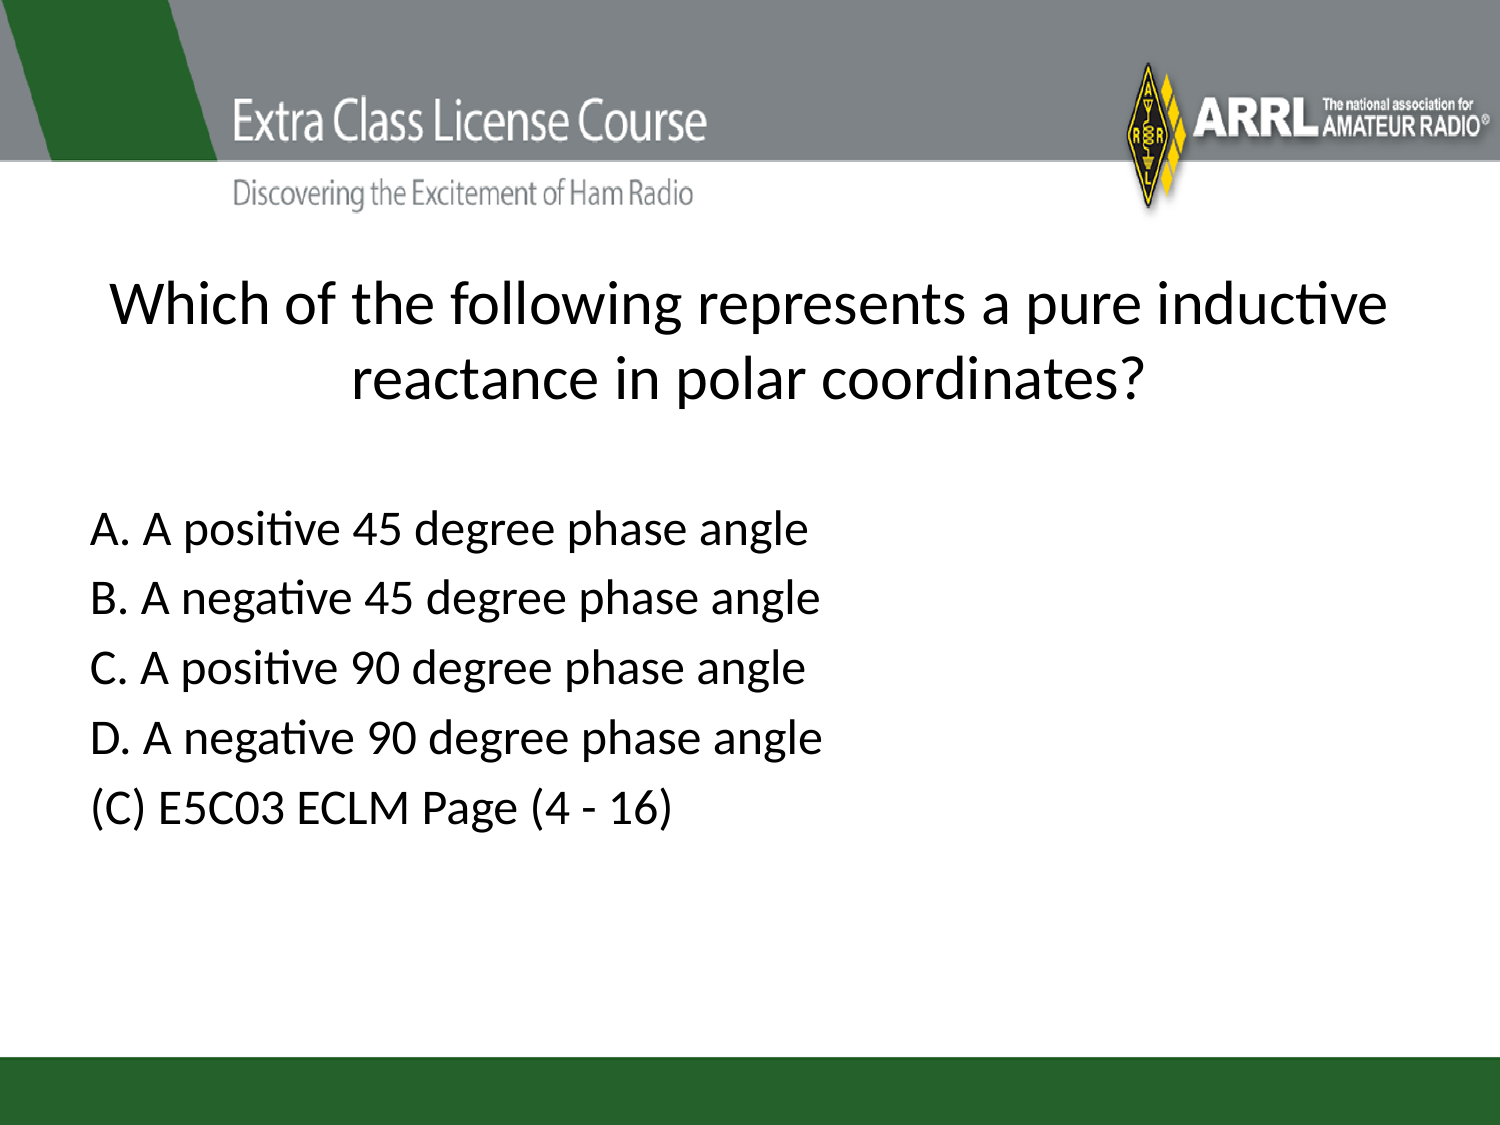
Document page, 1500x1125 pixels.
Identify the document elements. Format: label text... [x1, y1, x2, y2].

title Which of the following represents a pure inductive reactance in polar coordinates? [75, 254, 1425, 435]
list A. A positive 45 degree phase angle B. A negative 45 degree phase angle C. A positive 90 degree phase angle D. A negative 90 degree phase angle (C) E5C03 ECLM Page (4 - 16) [75, 487, 1425, 1005]
picture [0, 0, 1500, 1125]
